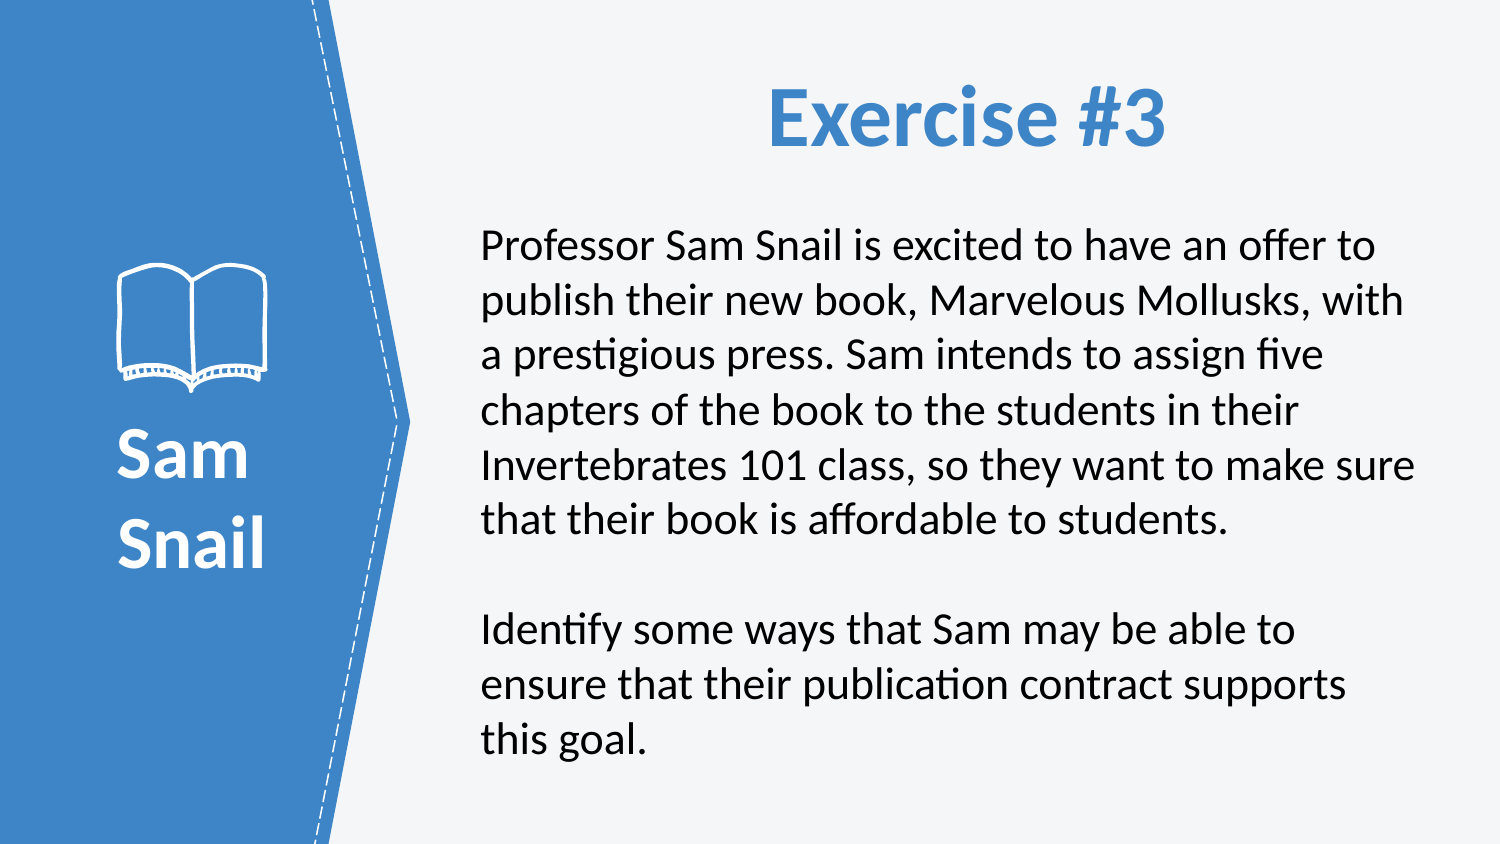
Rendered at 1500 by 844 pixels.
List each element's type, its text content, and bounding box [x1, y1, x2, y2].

text_box Exercise #3 [435, 26, 1500, 179]
text_box Sam Snail [0, 364, 384, 599]
text_box Professor Sam Snail is excited to have an offer to publish their new book, Marvelous Mollusks, with a prestigious press. Sam intends to assign five chapters of the book to the students in their Invertebrates 101 class, so they want to make sure that their book is affordable to students. Identify some ways that Sam may be able to ensure that their publication contract supports this goal. [465, 199, 1434, 801]
text_box [116, 262, 268, 393]
